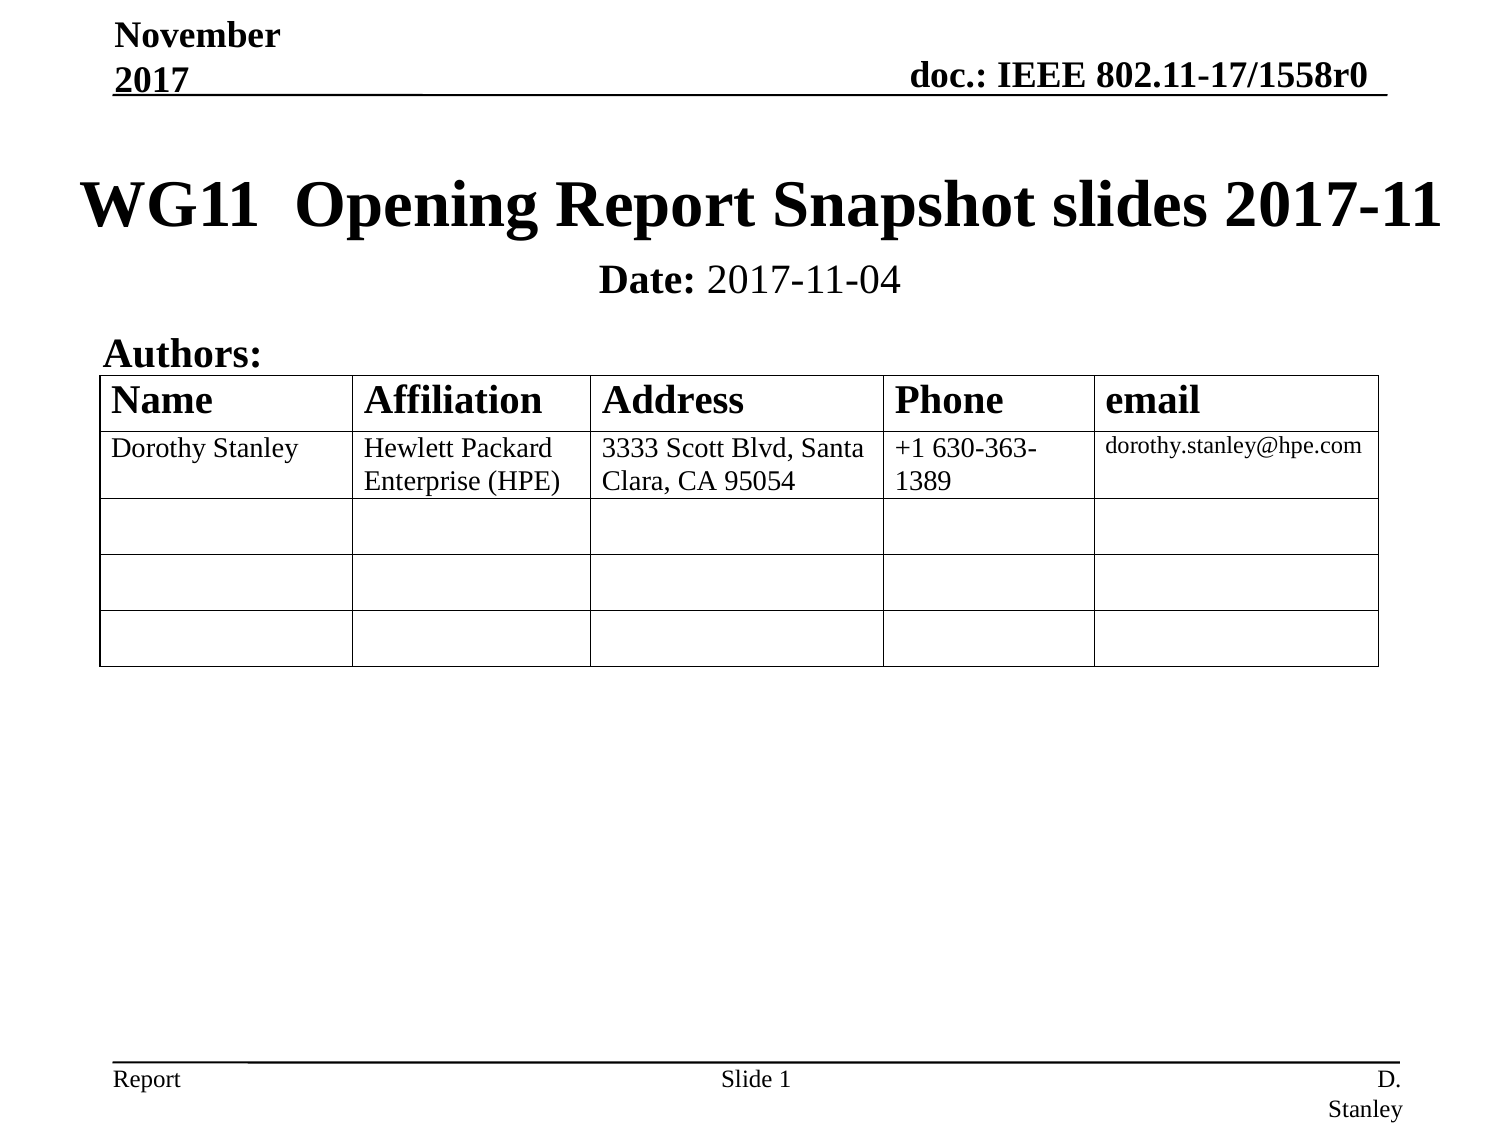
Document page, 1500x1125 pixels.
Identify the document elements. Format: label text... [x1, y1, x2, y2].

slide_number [114, 54, 335, 100]
title WG11 Opening Report Snapshot slides 2017-11 [24, 112, 1500, 288]
footer D. Stanley, HP Enterprise [1325, 1062, 1402, 1093]
slide_number Slide 1 [712, 1062, 800, 1093]
list Date: 2017-11-04 [112, 249, 1388, 313]
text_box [84, 374, 1409, 782]
text_box Authors: [87, 318, 325, 373]
